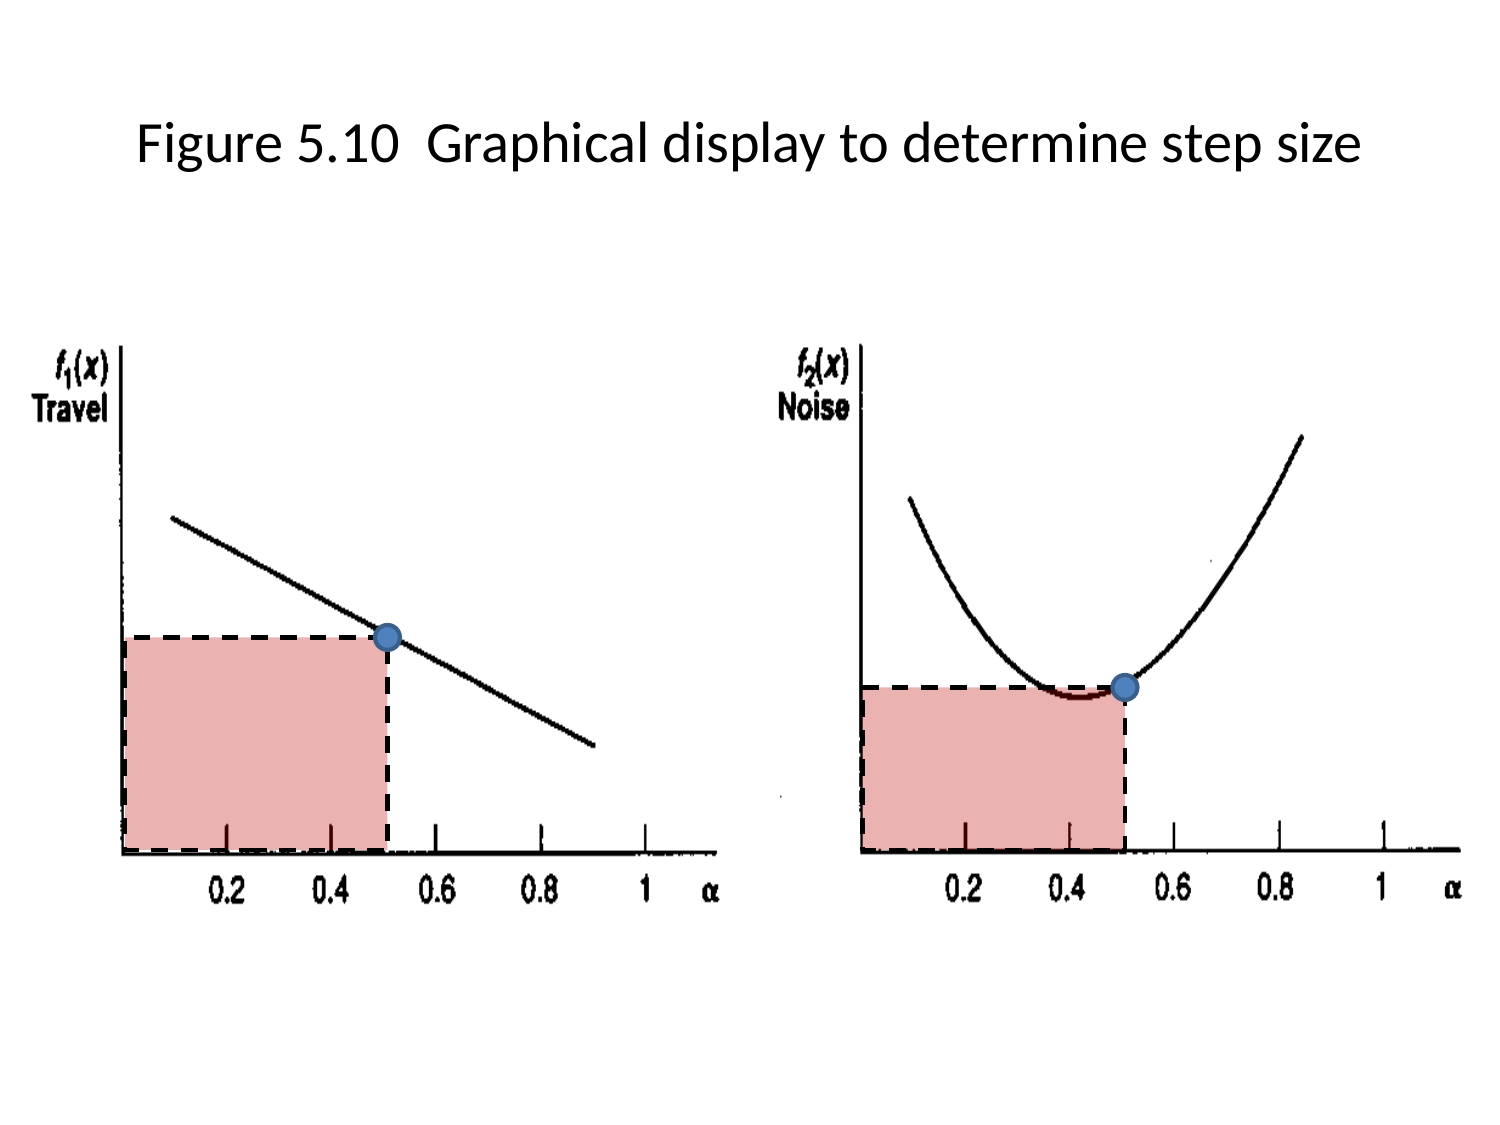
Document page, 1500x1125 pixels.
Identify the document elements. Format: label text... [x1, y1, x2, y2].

title Figure 5.10 Graphical display to determine step size [75, 45, 1425, 233]
picture [0, 274, 1500, 997]
